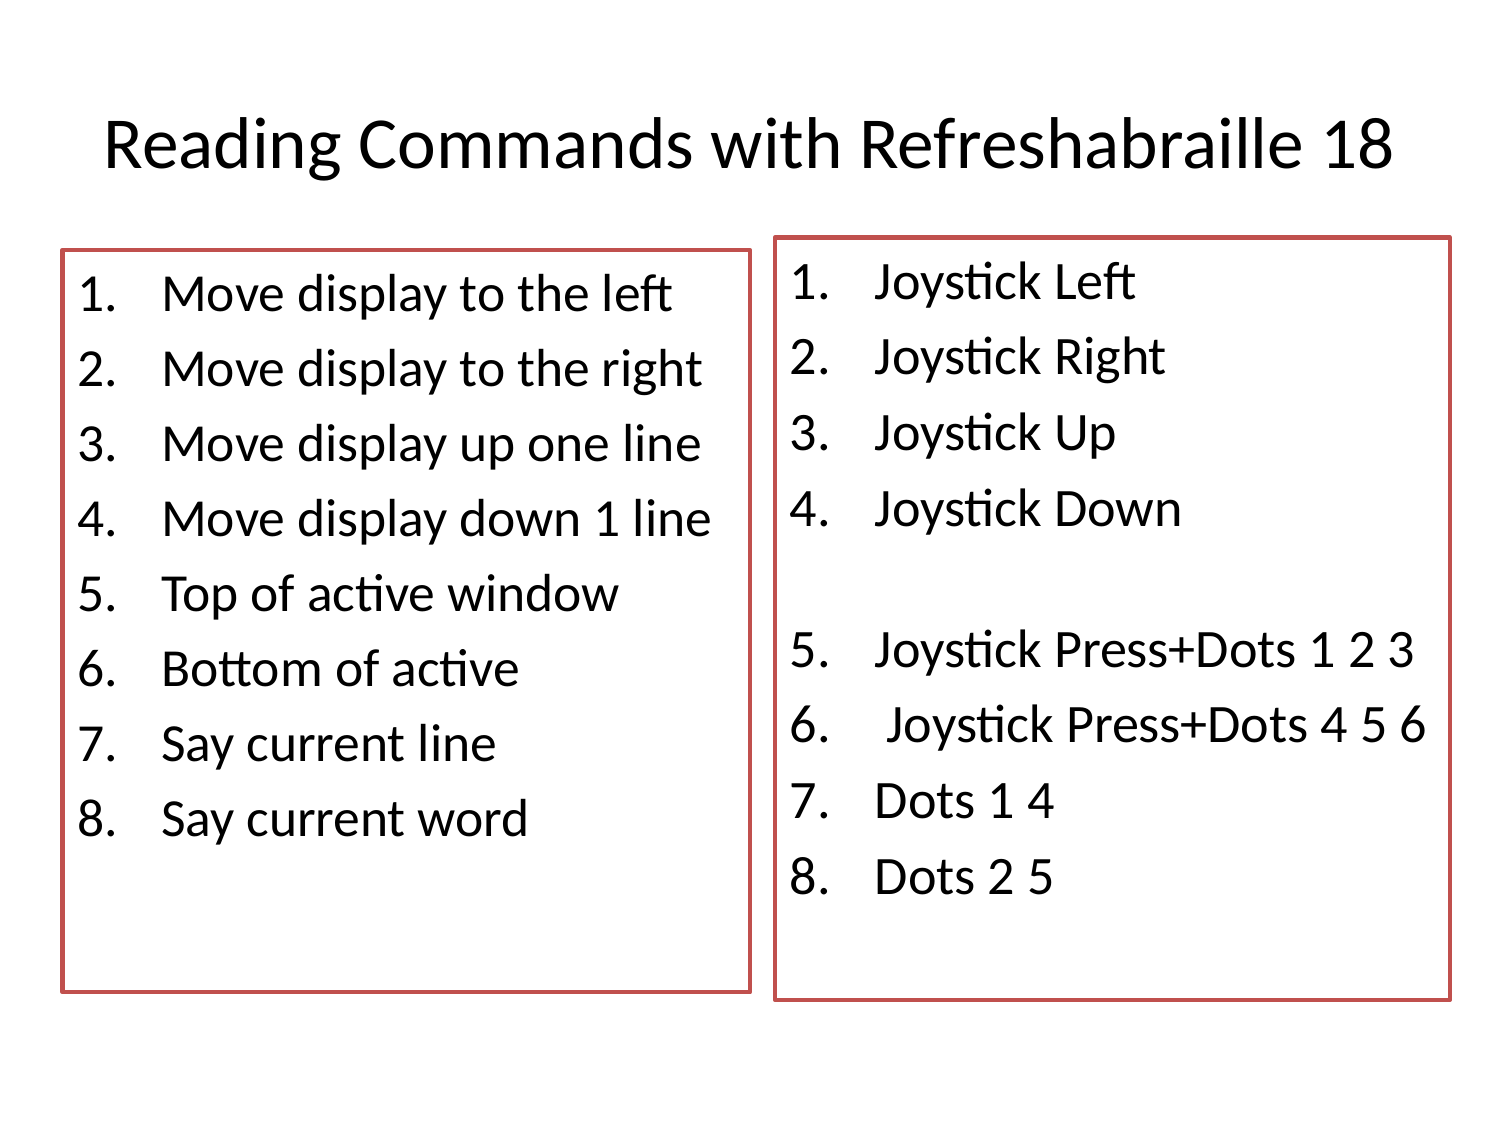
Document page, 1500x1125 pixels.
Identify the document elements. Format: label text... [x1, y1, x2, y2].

list Joystick Left Joystick Right Joystick Up Joystick Down Joystick Press+Dots 1 2 3 Joystick Press+Dots 4 5 6 Dots 1 4 Dots 2 5 [773, 235, 1452, 1002]
list Move display to the left Move display to the right Move display up one line Move display down 1 line Top of active window Bottom of active Say current line Say current word [60, 248, 752, 994]
title Reading Commands with Refreshabraille 18 [75, 45, 1425, 233]
